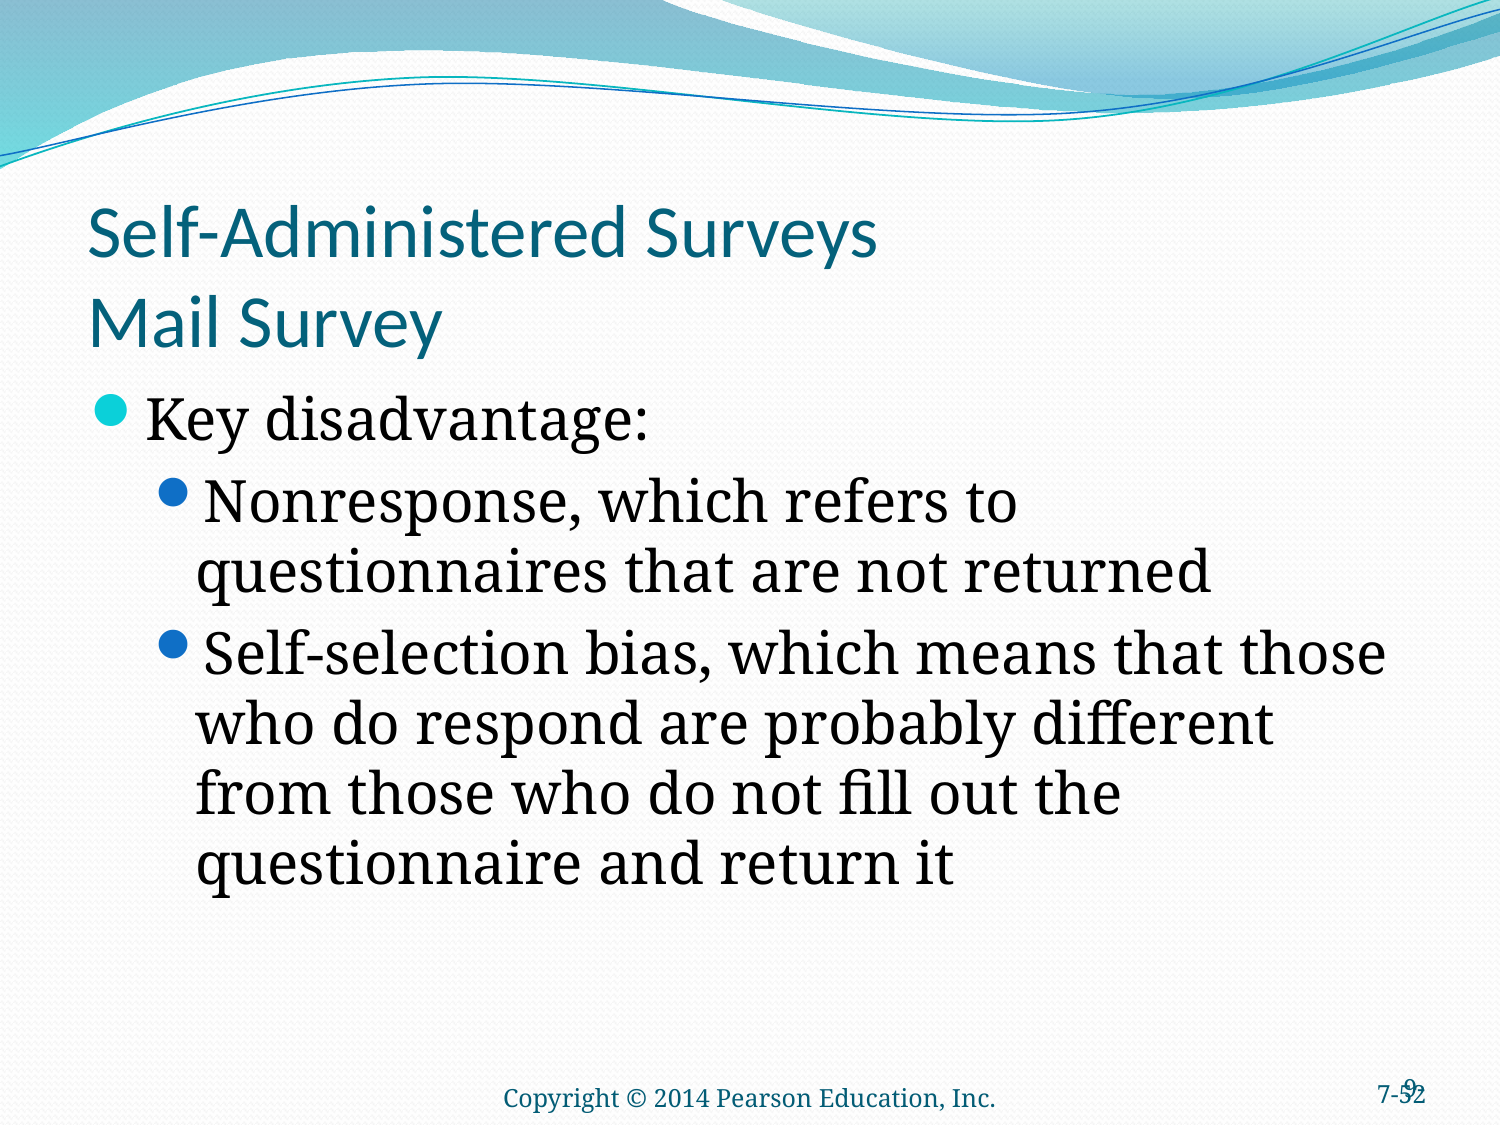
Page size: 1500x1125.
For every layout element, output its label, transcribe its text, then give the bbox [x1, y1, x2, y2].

title Self-Administered Surveys Mail Survey [87, 174, 1438, 363]
slide_number 9- [1299, 1042, 1425, 1103]
list Key disadvantage: Nonresponse, which refers to questionnaires that are not returned Self-selection bias, which means that those who do respond are probably different from those who do not fill out the questionnaire and return it [74, 374, 1426, 1096]
